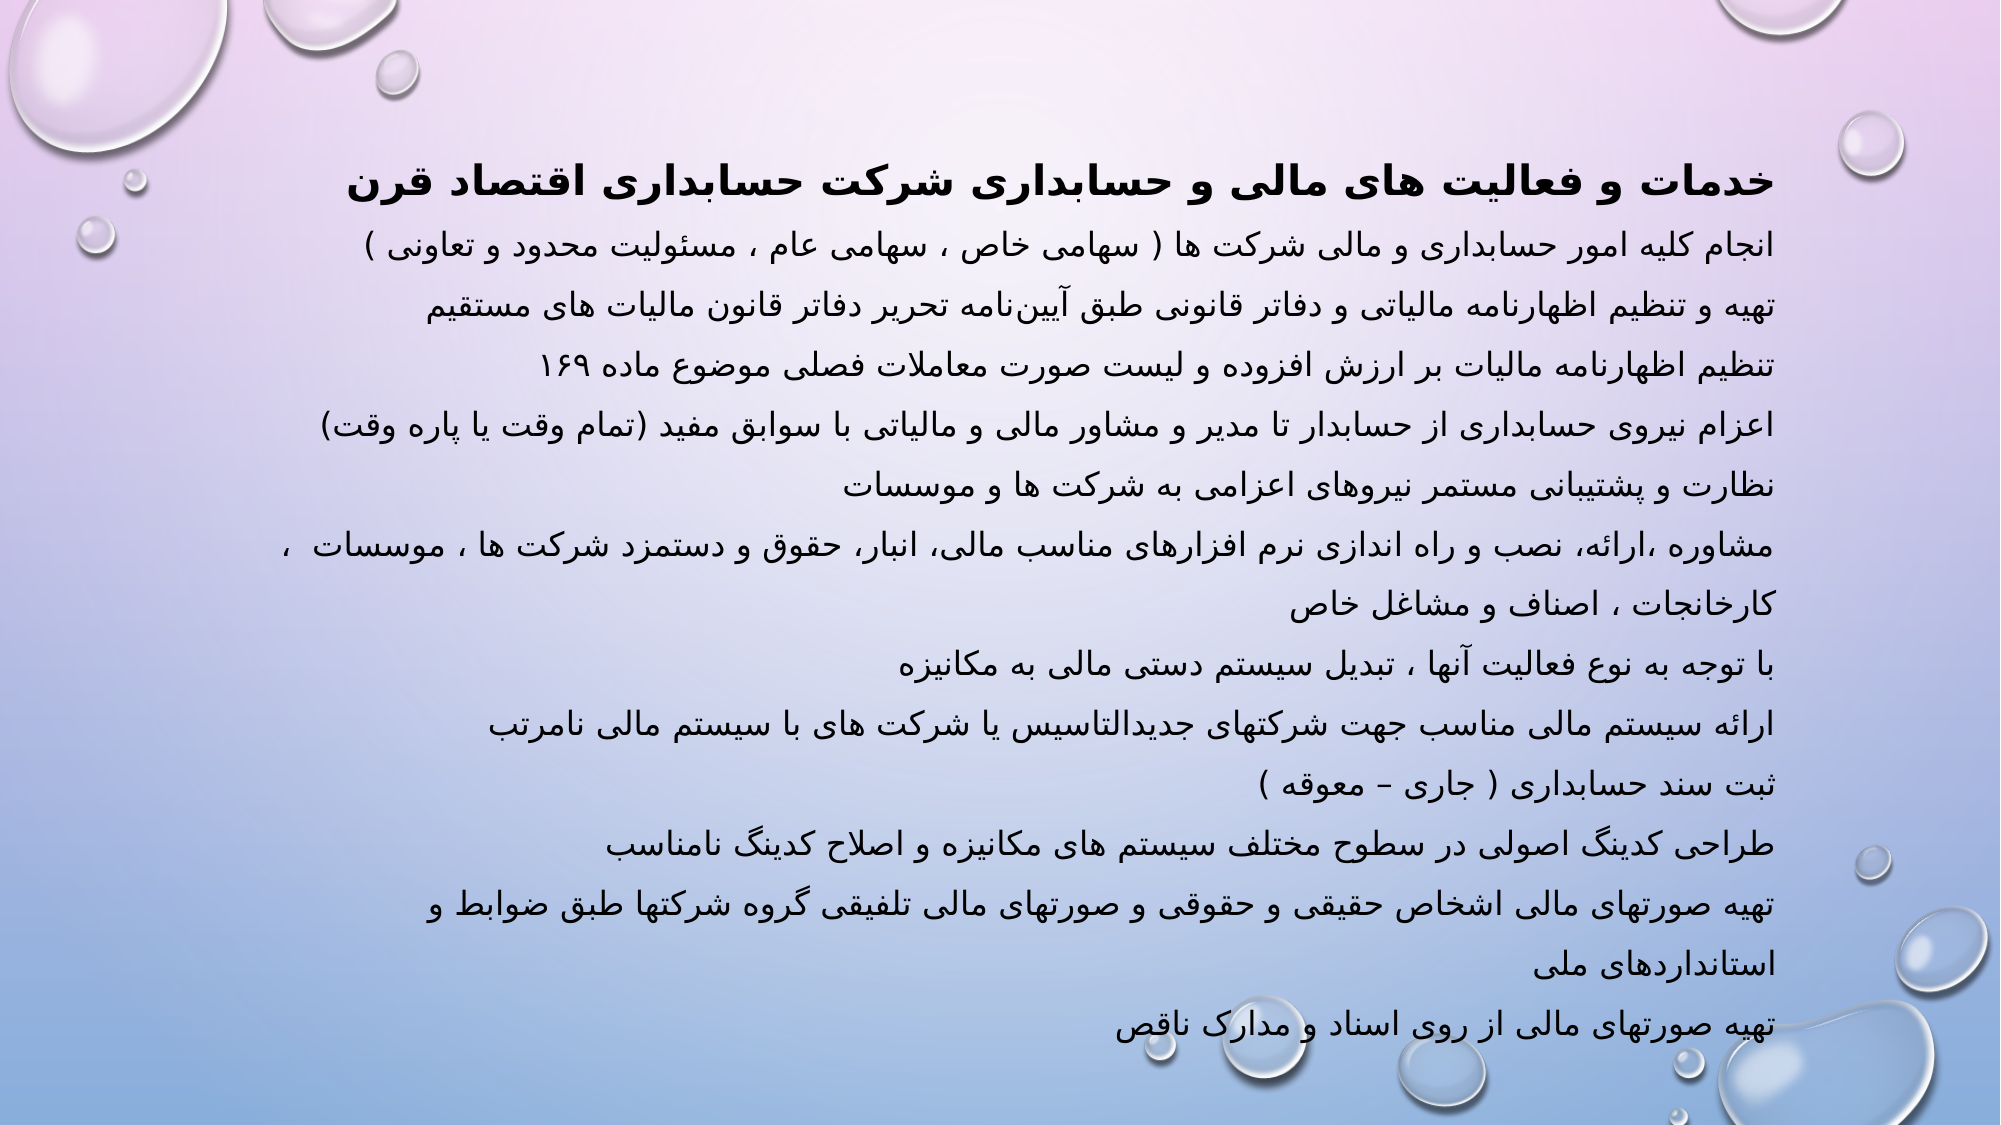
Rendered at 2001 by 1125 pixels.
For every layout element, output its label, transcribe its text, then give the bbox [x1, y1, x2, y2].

title خدمات و فعالیت های مالی و حسابداری شرکت حسابداری اقتصاد قرن انجام کلیه امور حسابداری و مالی شرکت ها ( سهامی خاص ، سهامی عام ، مسئولیت محدود و تعاونی ) تهیه و تنظیم اظهارنامه مالیاتی و دفاتر قانونی طبق آیین‌‌نامه تحریر دفاتر قانون مالیات های مستقیم تنظیم اظهارنامه مالیات بر ارزش افزوده و لیست صورت معاملات فصلی موضوع ماده ۱۶۹ اعزام نیروی حسابداری از حسابدار تا مدیر و مشاور مالی و مالیاتی با سوابق مفید (تمام وقت یا پاره وقت) نظارت و پشتیبانی مستمر نیروهای اعزامی به شرکت ها و موسسات مشاوره ،ارائه، نصب و راه اندازی نرم افزارهای مناسب مالی، انبار، حقوق و دستمزد شرکت ها ، موسسات ، کارخانجات ، اصناف و مشاغل خاص با توجه به نوع فعالیت آنها ، تبدیل سیستم دستی مالی به مکانیزه ارائه سیستم مالی مناسب جهت شرکتهای جدیدالتاسیس یا شرکت های با سیستم مالی نامرتب ثبت سند حسابداری ( جاری – معوقه ) طراحی کدینگ اصولی در سطوح مختلف سیستم های مکانیزه و اصلاح کدینگ نامناسب تهیه صورتهای مالی اشخاص حقیقی و حقوقی و صورتهای مالی تلفیقی گروه شرکتها طبق ضوابط و استانداردهای ملی تهیه صورتهای مالی از روی اسناد و مدارک ناقص [249, 163, 1793, 1007]
picture [0, 0, 2000, 1125]
